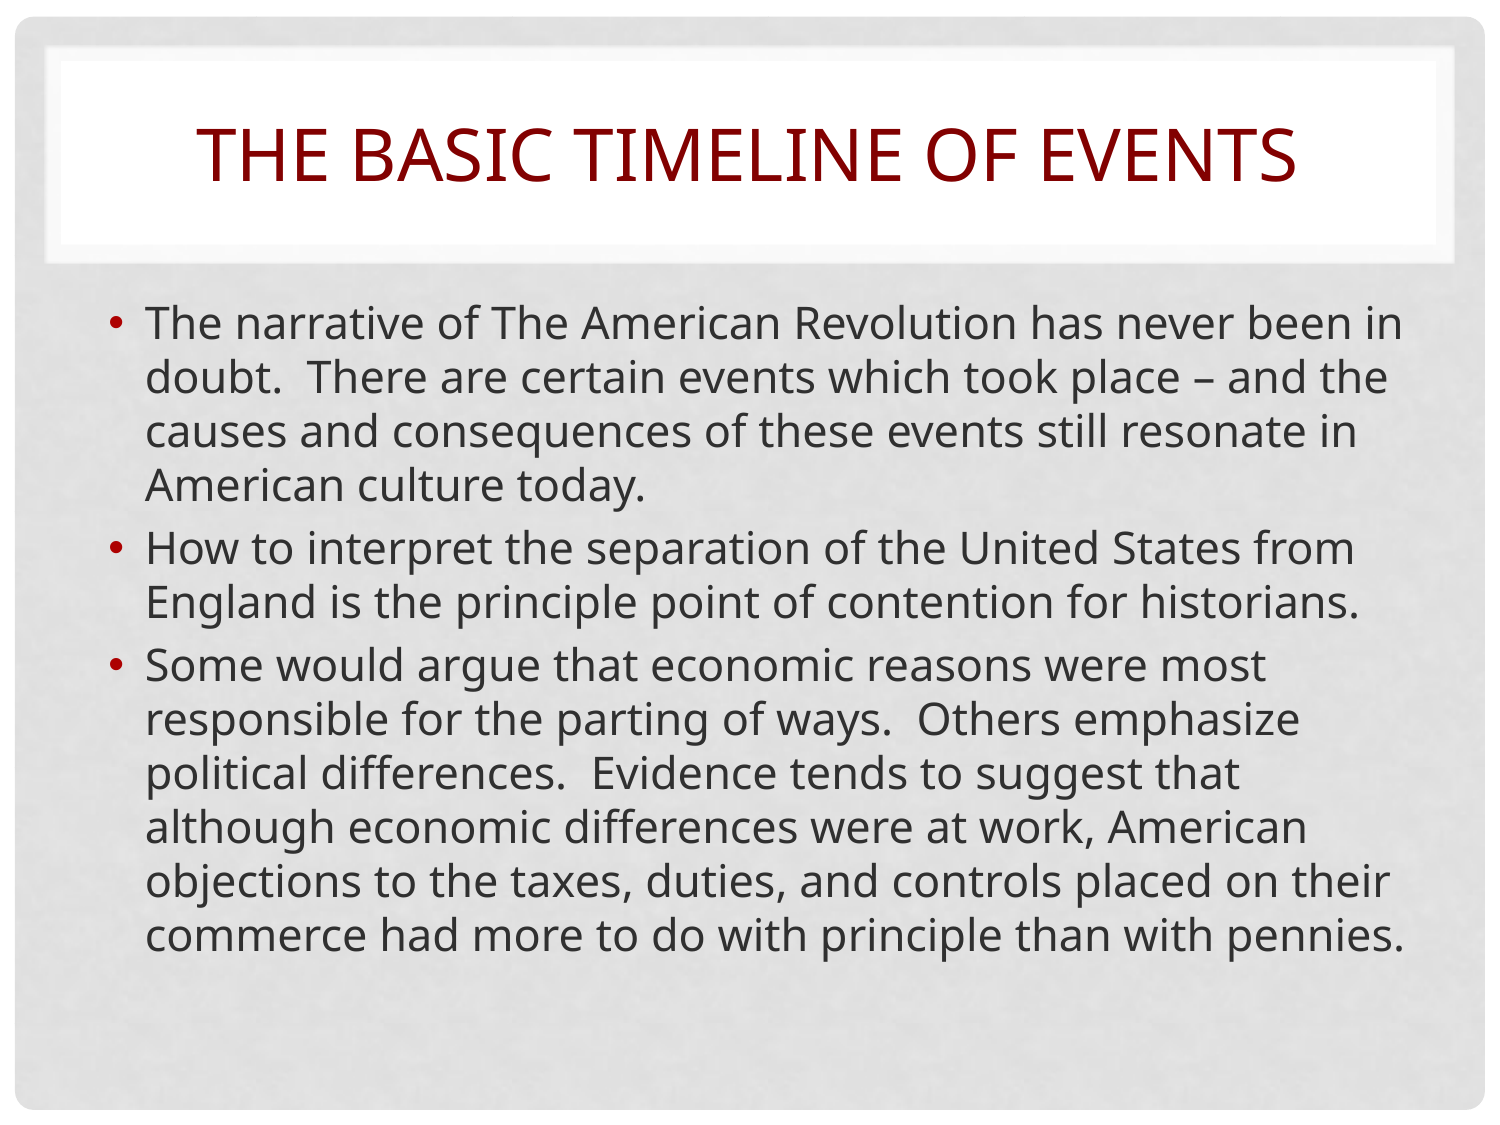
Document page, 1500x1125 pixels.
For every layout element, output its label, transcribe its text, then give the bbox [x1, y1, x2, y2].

list The narrative of The American Revolution has never been in doubt. There are certain events which took place – and the causes and consequences of these events still resonate in American culture today. How to interpret the separation of the United States from England is the principle point of contention for historians. Some would argue that economic reasons were most responsible for the parting of ways. Others emphasize political differences. Evidence tends to suggest that although economic differences were at work, American objections to the taxes, duties, and controls placed on their commerce had more to do with principle than with pennies. [75, 287, 1425, 1005]
title The Basic Timeline of Events [69, 66, 1425, 238]
